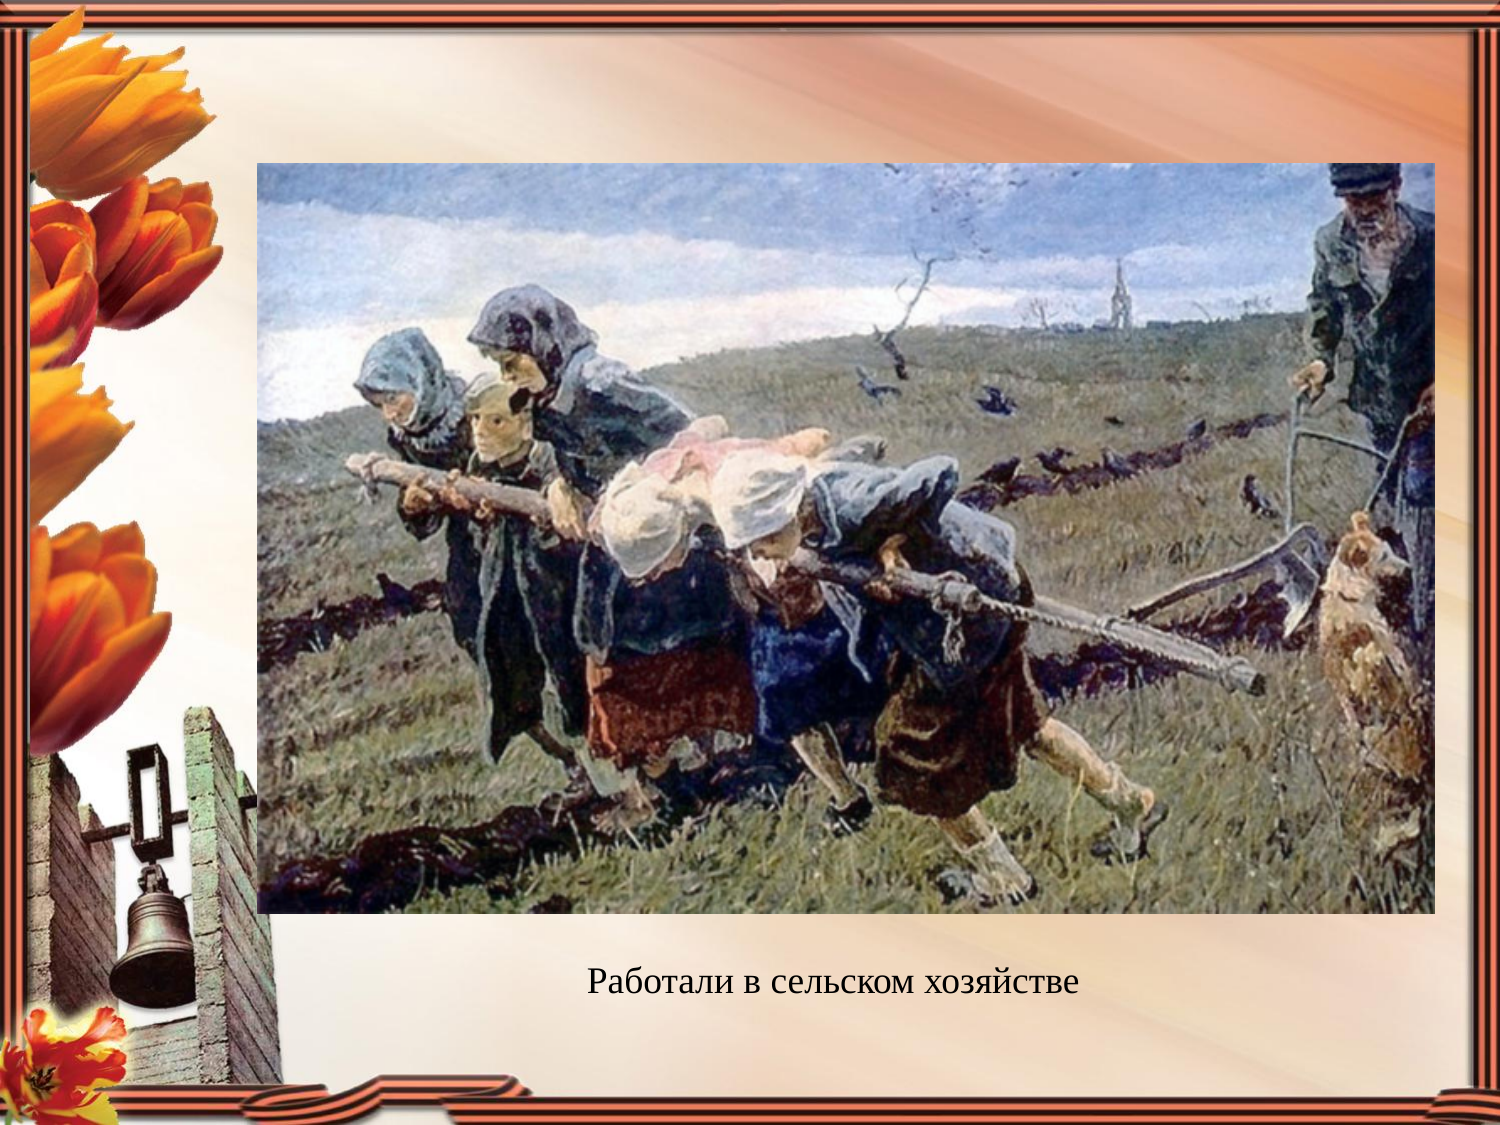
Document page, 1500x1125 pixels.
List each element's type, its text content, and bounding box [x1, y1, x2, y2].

text_box Работали в сельском хозяйстве [562, 949, 1500, 1009]
picture [0, 0, 1500, 1125]
